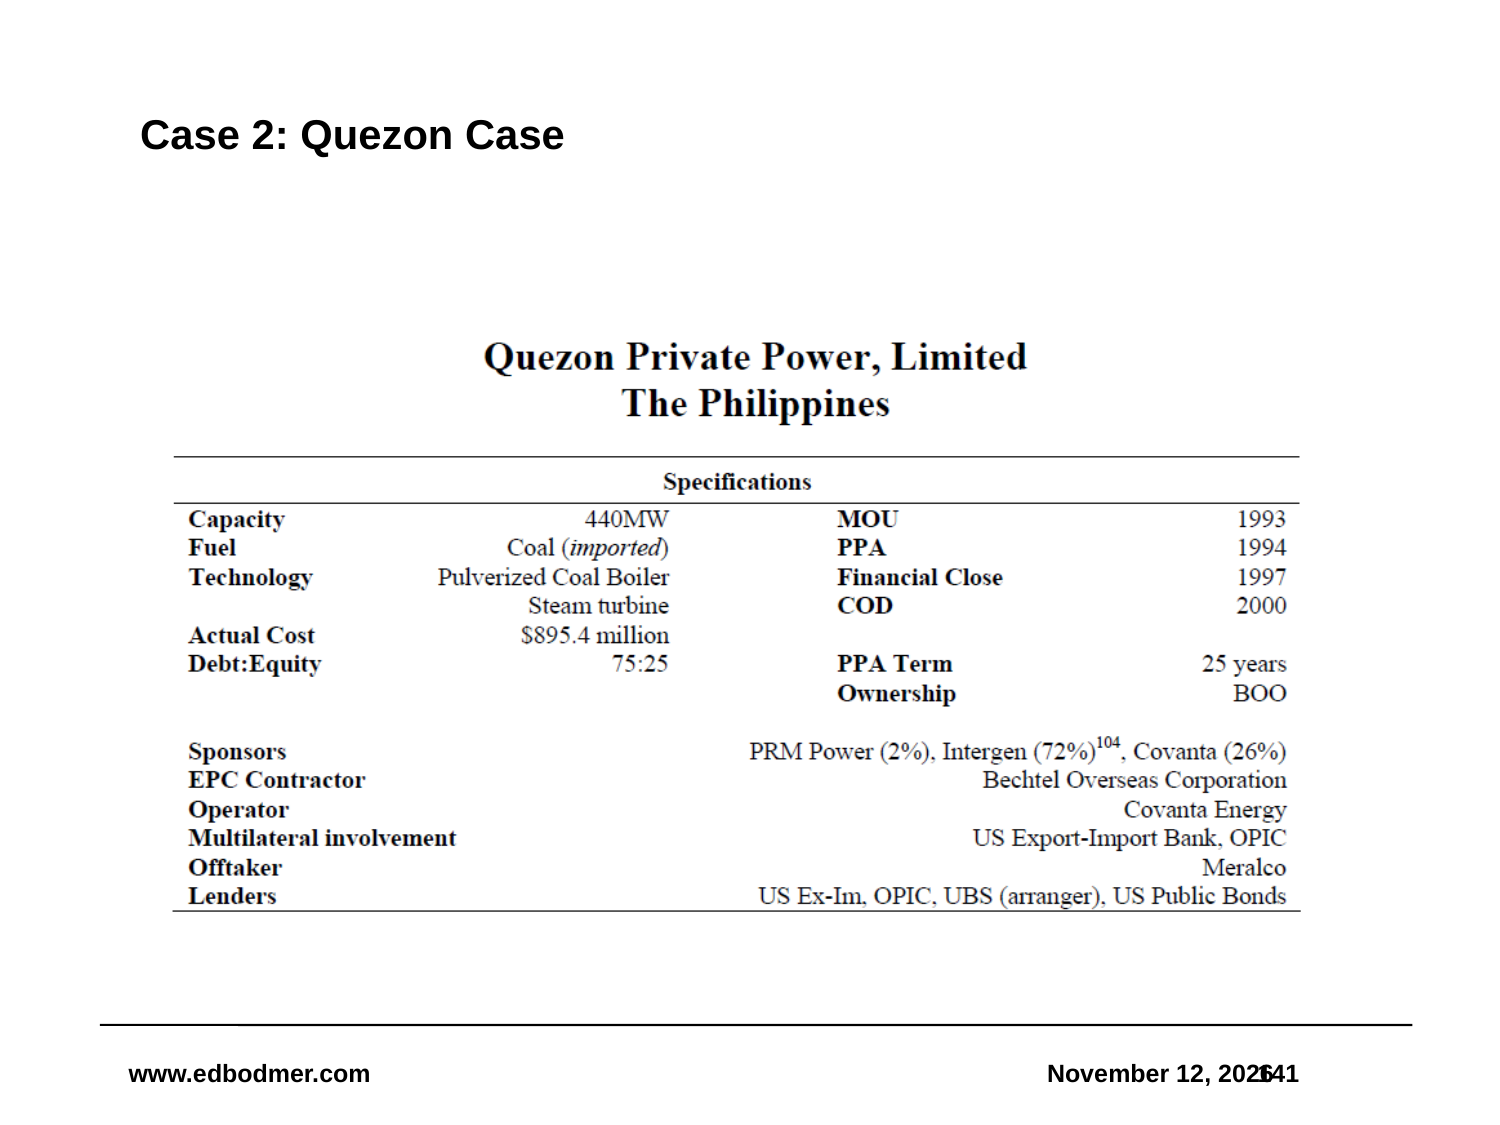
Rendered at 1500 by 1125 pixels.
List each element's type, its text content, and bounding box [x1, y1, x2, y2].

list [124, 303, 1376, 947]
title Case 2: Quezon Case [124, 99, 1288, 226]
